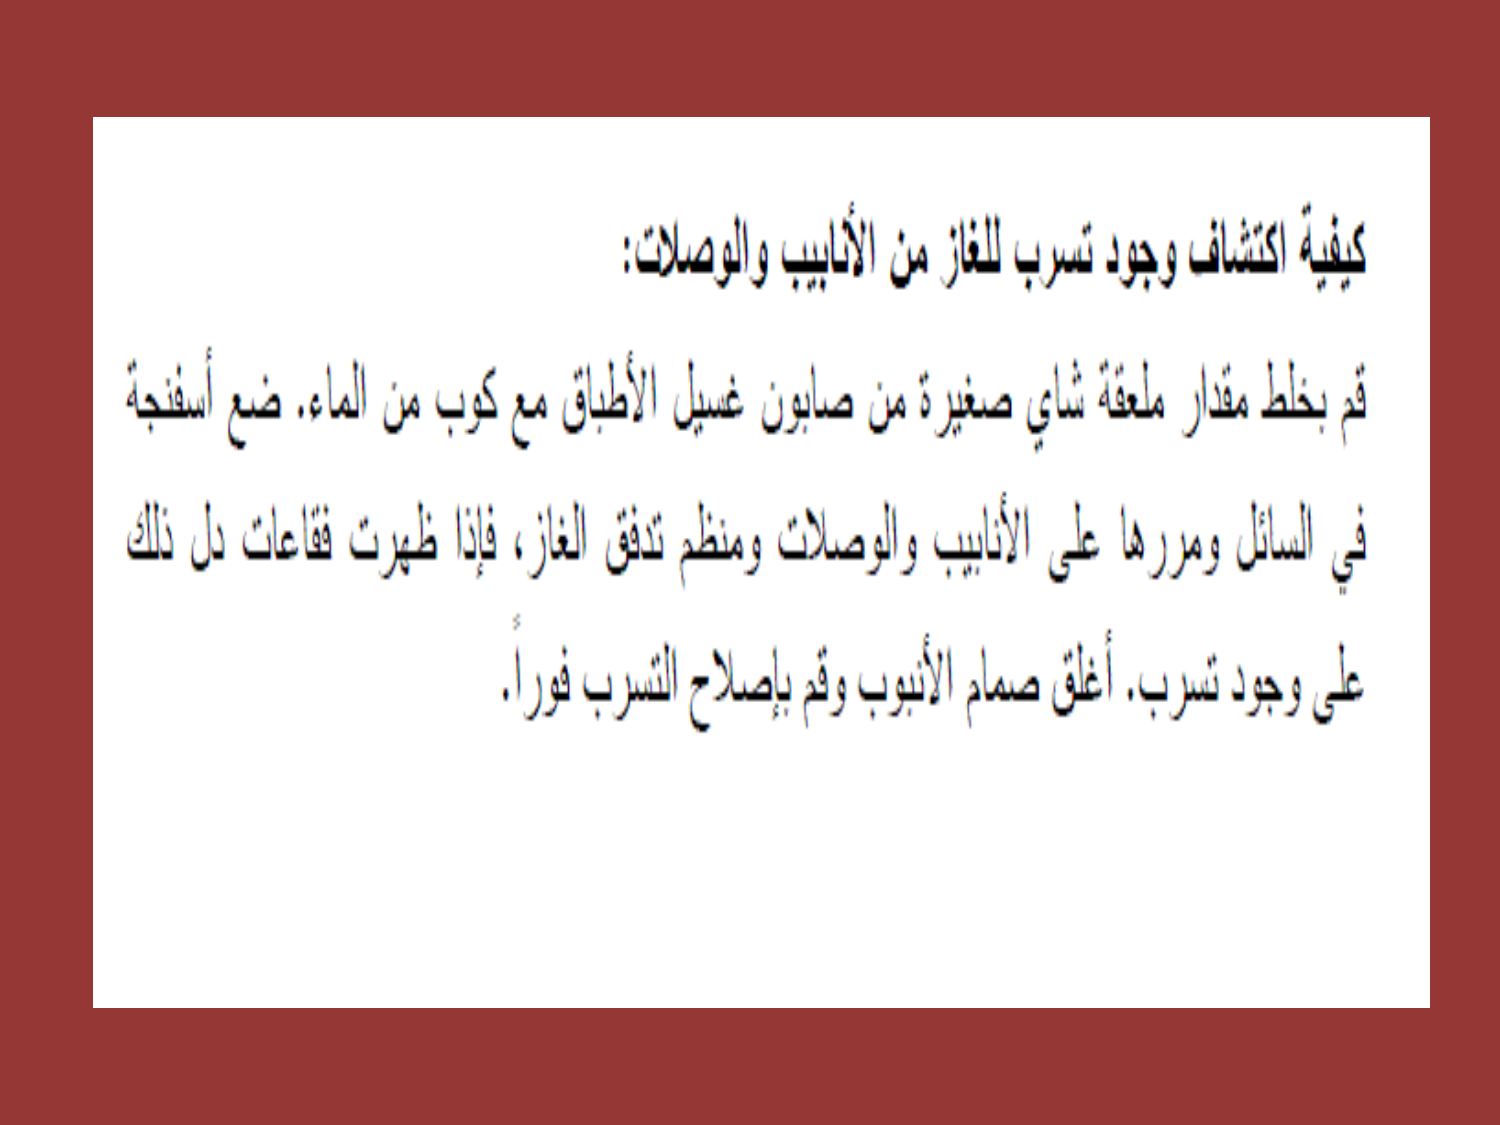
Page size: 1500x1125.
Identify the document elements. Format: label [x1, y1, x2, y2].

picture [93, 116, 1430, 1008]
